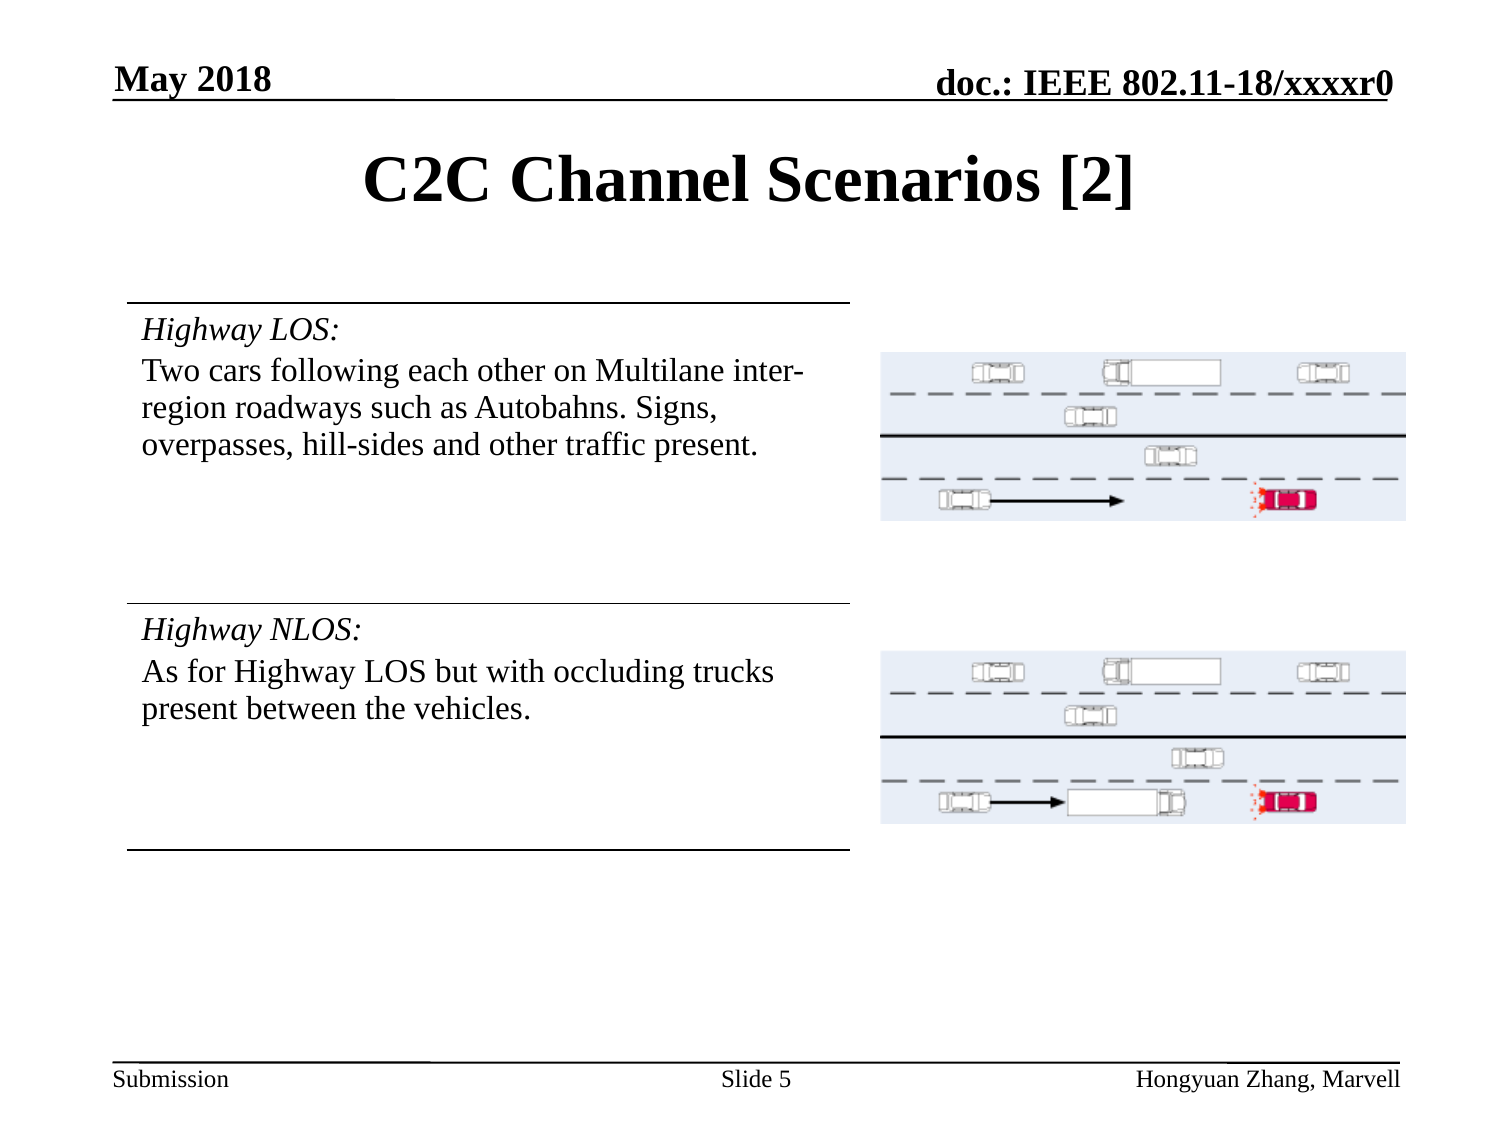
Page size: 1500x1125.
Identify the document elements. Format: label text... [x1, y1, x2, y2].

table_cell Highway NLOS: As for Highway LOS but with occluding trucks present between the vehicles. [127, 604, 850, 849]
title C2C Channel Scenarios [2] [112, 87, 1388, 263]
slide_number Slide 5 [712, 1061, 800, 1123]
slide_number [114, 54, 423, 100]
footer Hongyuan Zhang, Marvell [878, 1061, 1402, 1093]
table_header Highway LOS: Two cars following each other on Multilane inter-region roadways such as Autobahns. Signs, overpasses, hill-sides and other traffic present. [127, 304, 850, 603]
picture [879, 351, 1406, 521]
picture [880, 649, 1406, 824]
